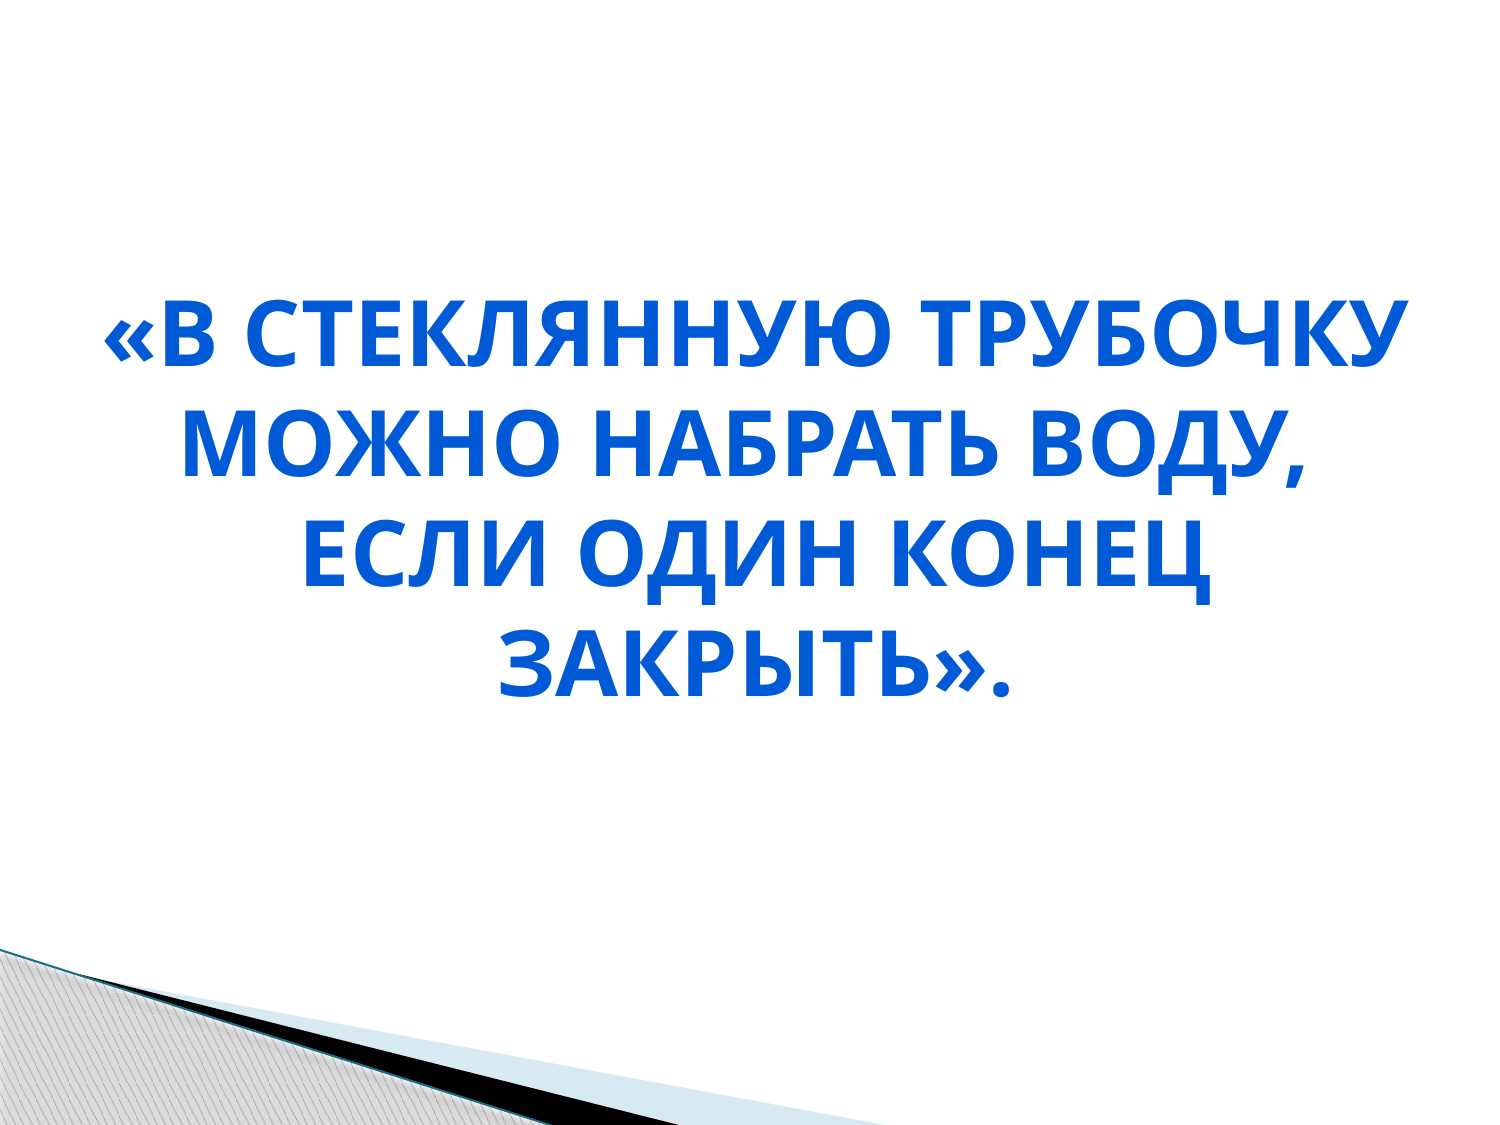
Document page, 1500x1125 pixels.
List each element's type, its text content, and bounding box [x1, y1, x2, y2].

text_box «В стеклянную трубочку можно набрать воду, если один конец закрыть». [41, 267, 1471, 722]
